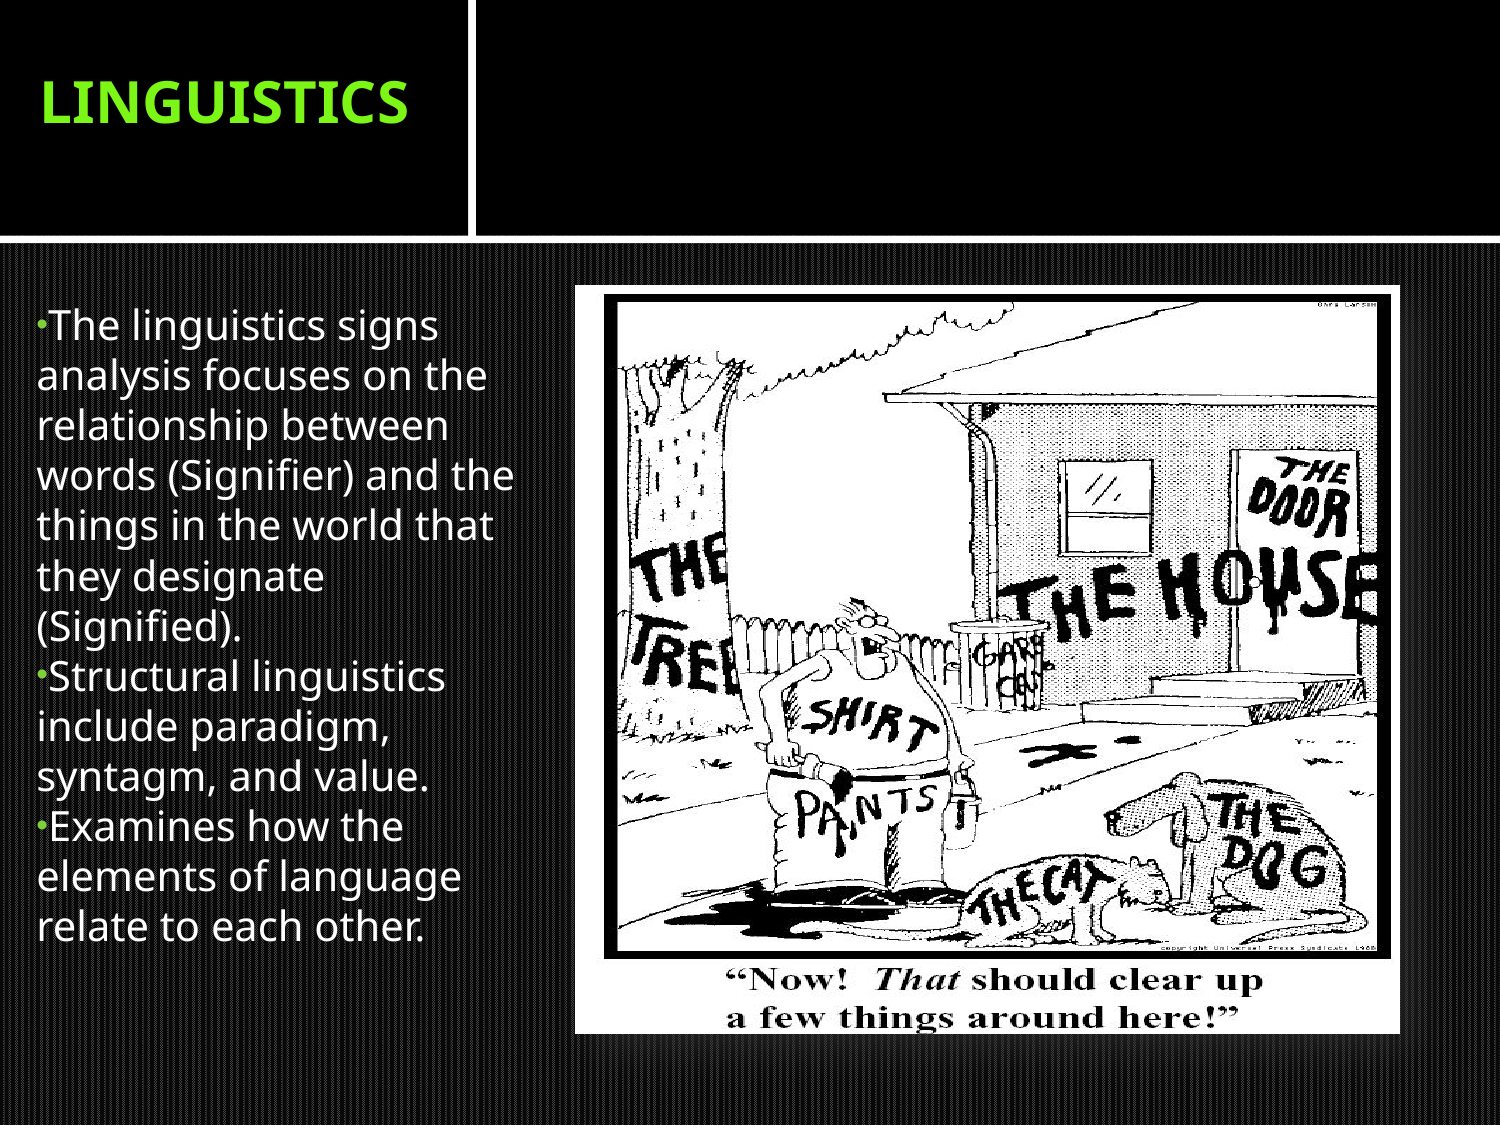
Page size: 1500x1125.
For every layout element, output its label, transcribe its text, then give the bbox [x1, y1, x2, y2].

title LINGUISTICS [27, 24, 442, 186]
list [574, 285, 1400, 1034]
list The linguistics signs analysis focuses on the relationship between words (Signifier) and the things in the world that they designate (Signified). Structural linguistics include paradigm, syntagm, and value. Examines how the elements of language relate to each other. [27, 283, 550, 1125]
